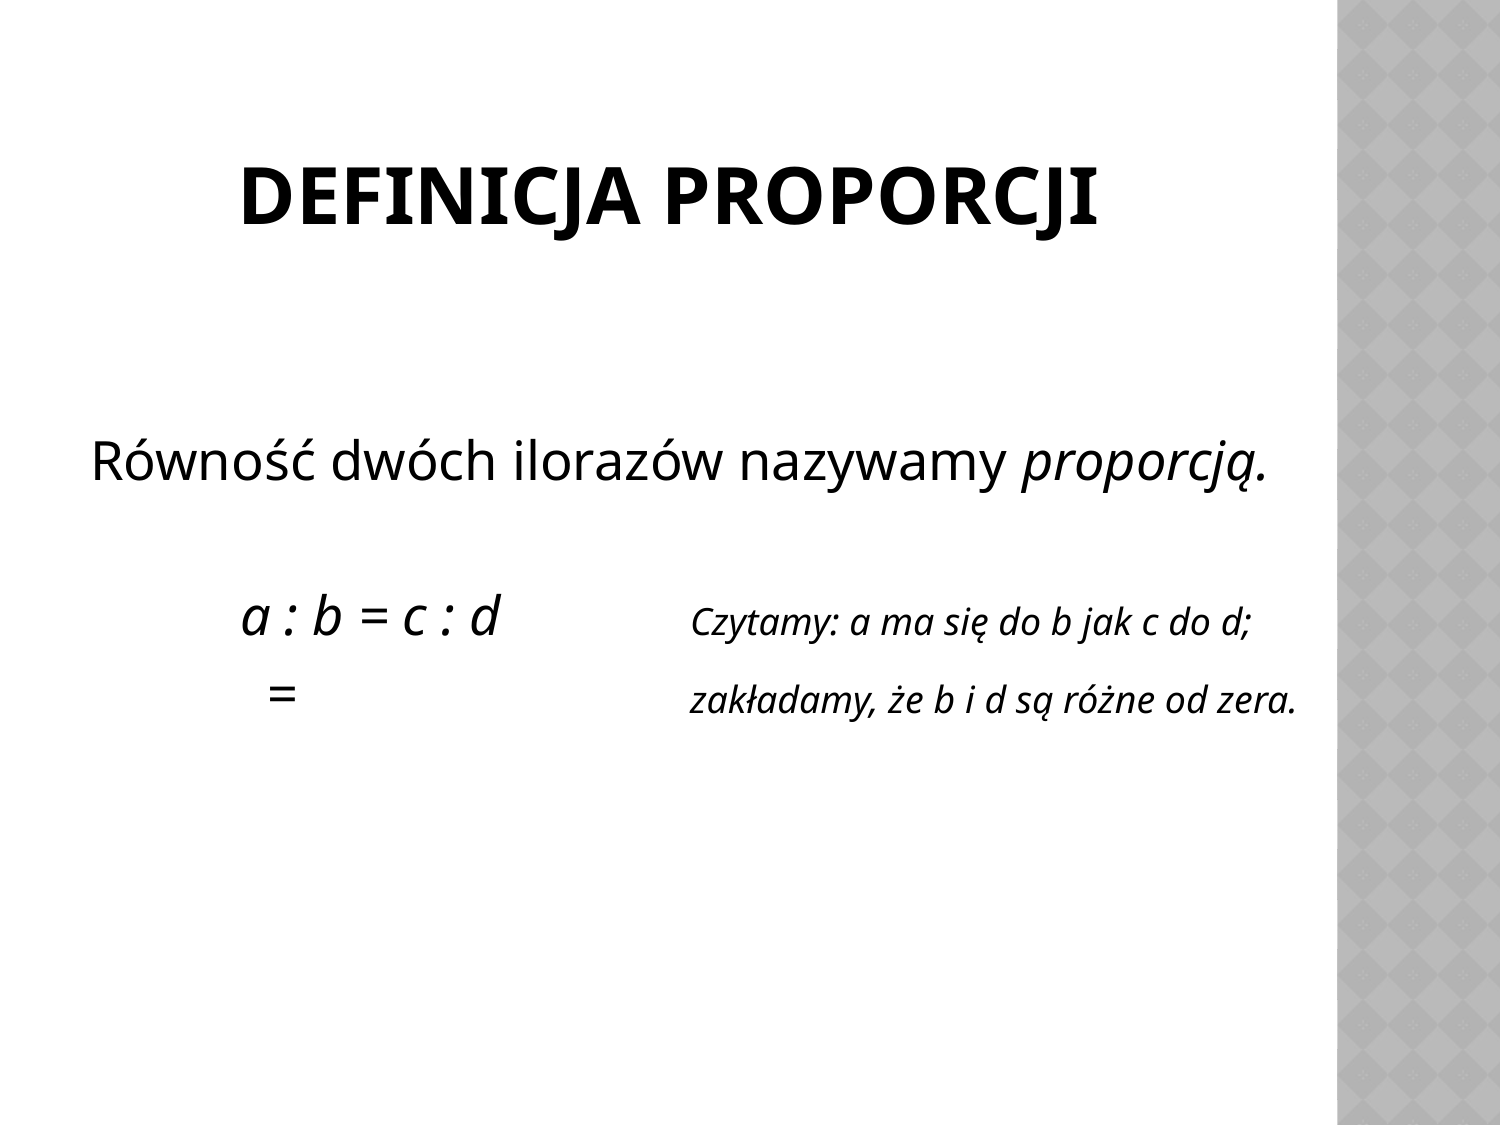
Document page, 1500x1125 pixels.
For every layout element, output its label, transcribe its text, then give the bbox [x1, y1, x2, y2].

title Definicja proporcji [75, 52, 1263, 241]
